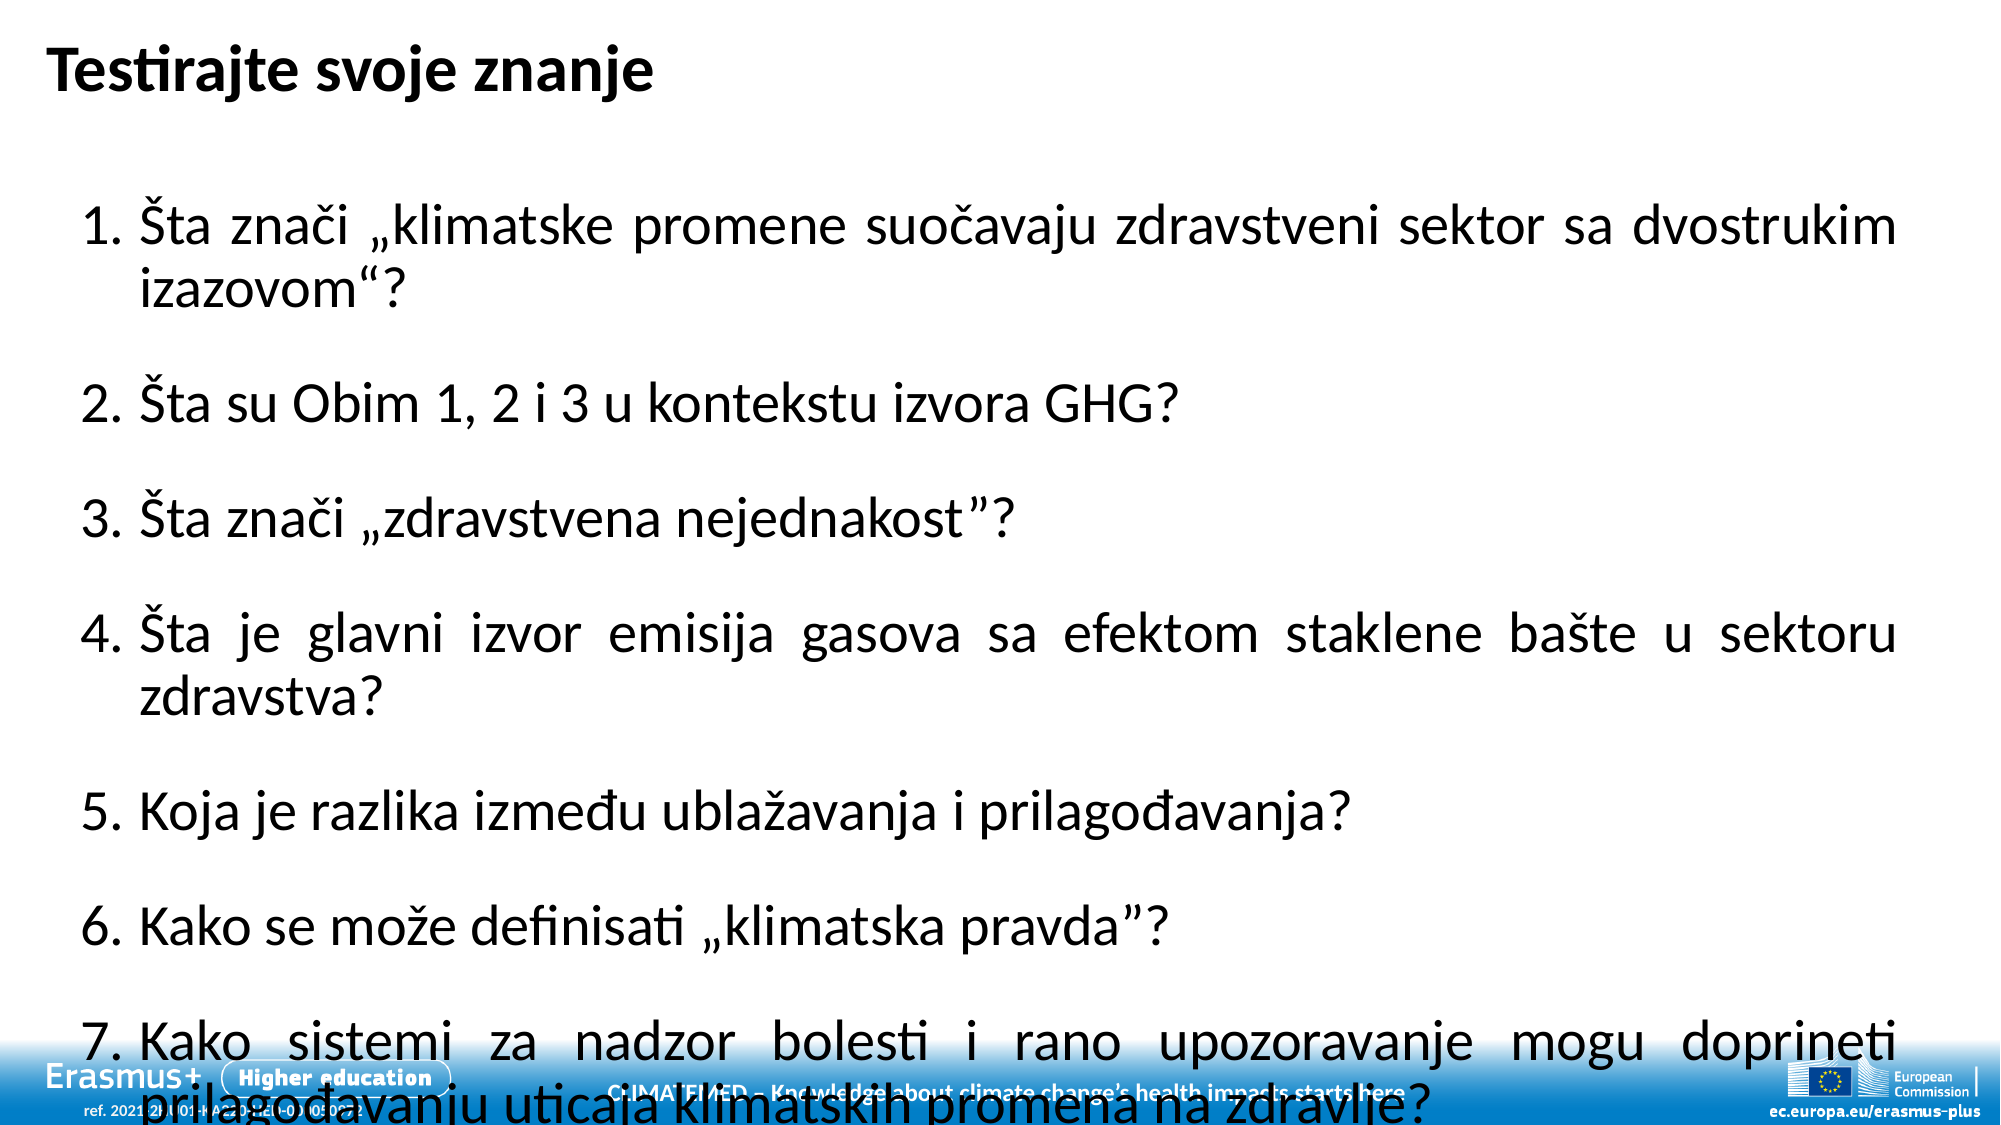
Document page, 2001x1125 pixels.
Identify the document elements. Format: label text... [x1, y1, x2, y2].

title Testirajte svoje znanje [31, 25, 1984, 116]
picture [0, 899, 2000, 1125]
list Šta znači „klimatske promene suočavaju zdravstveni sektor sa dvostrukim izazovom“? Šta su Obim 1, 2 i 3 u kontekstu izvora GHG? Šta znači „zdravstvena nejednakost”? Šta je glavni izvor emisija gasova sa efektom staklene bašte u sektoru zdravstva? Koja je razlika između ublažavanja i prilagođavanja? Kako se može definisati „klimatska pravda”? Kako sistemi za nadzor bolesti i rano upozoravanje mogu doprineti prilagođavanju uticaja klimatskih promena na zdravlje? Koje su karakteristike zdravstvenog sistema otpornog na klimu? [65, 186, 1914, 1035]
